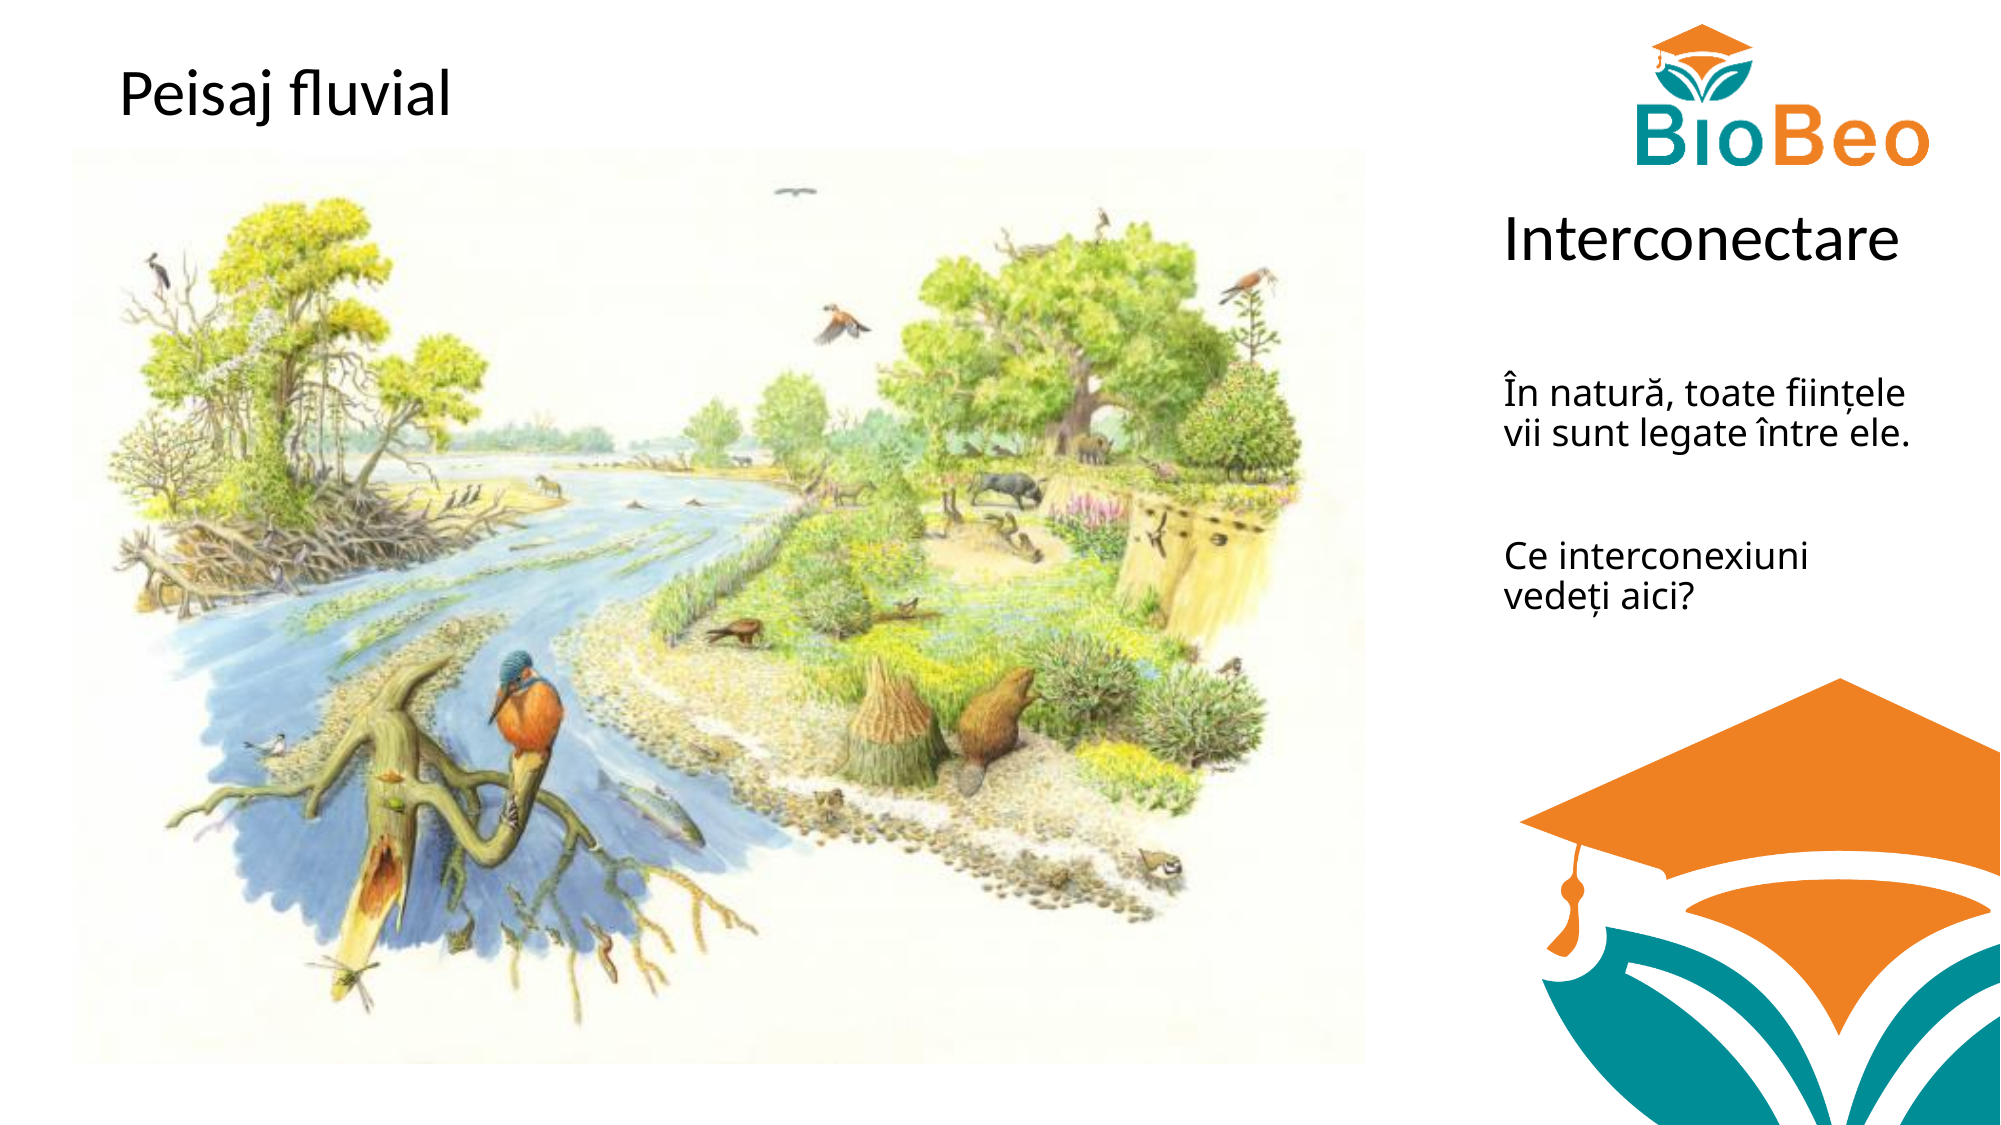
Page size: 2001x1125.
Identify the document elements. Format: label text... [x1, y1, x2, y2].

subtitle În natură, toate ființele vii sunt legate între ele. Ce interconexiuni vedeți aici? [1488, 366, 1935, 765]
picture [72, 149, 1365, 1064]
list Interconectare [1488, 185, 1962, 361]
picture [1635, 22, 1931, 168]
text_box Peisaj fluvial [104, 41, 1199, 149]
picture [1478, 618, 2000, 1125]
